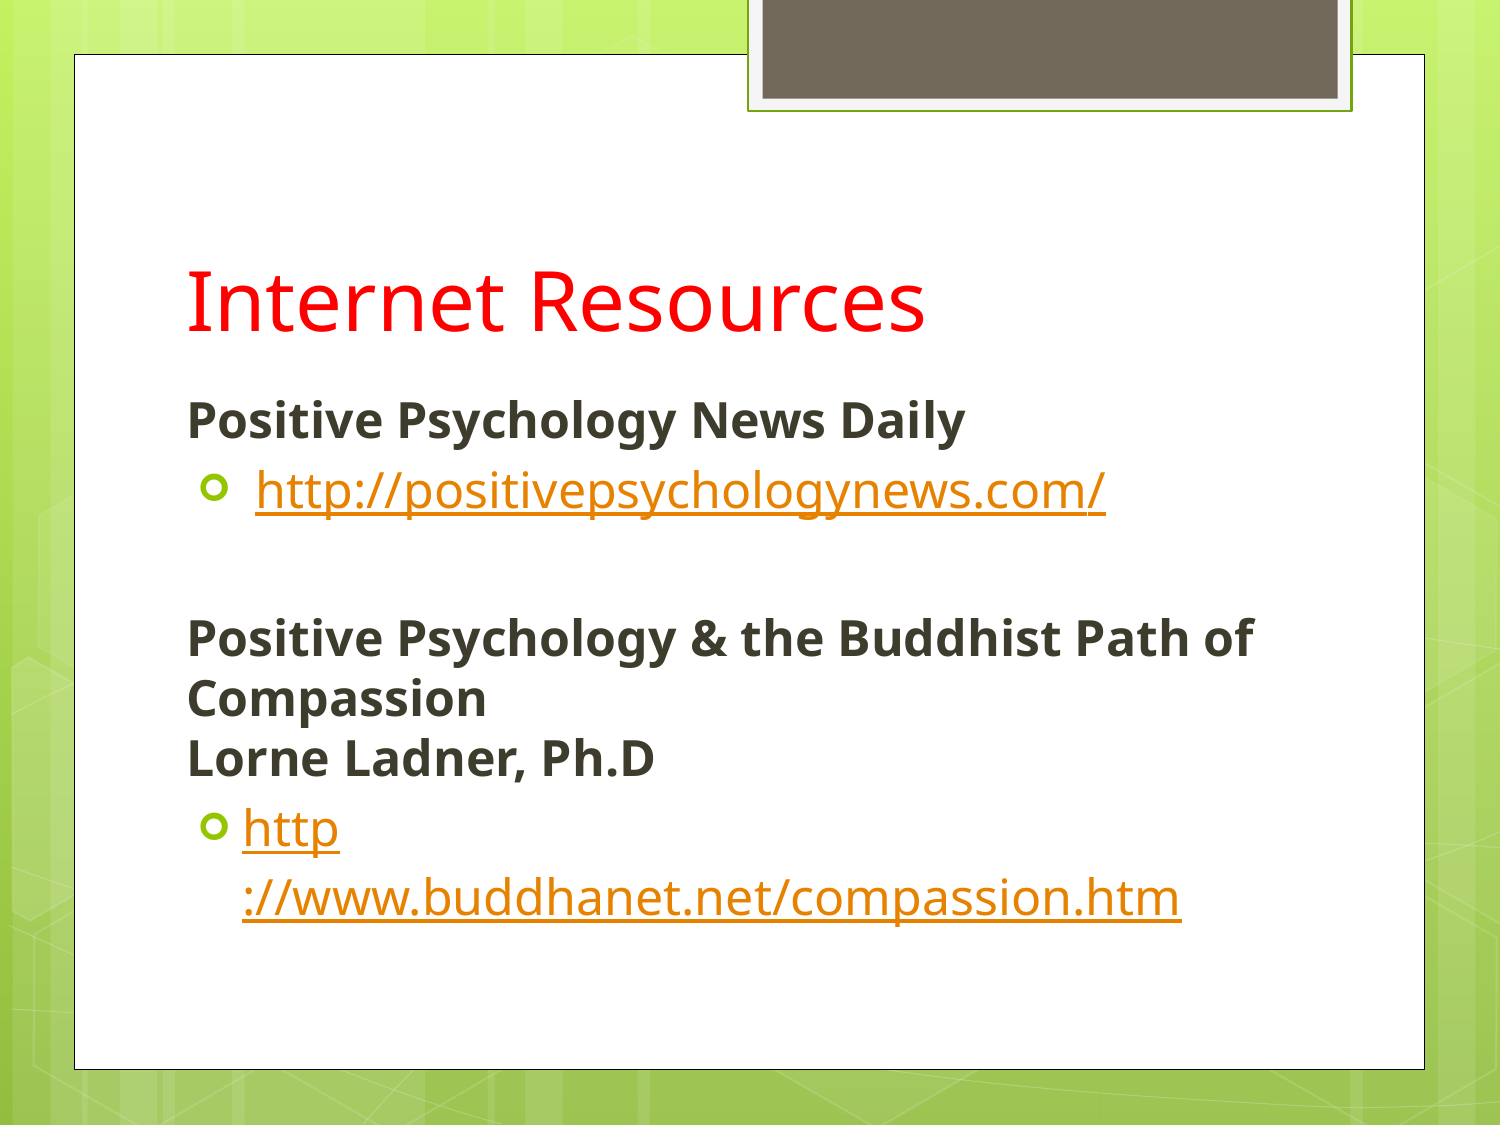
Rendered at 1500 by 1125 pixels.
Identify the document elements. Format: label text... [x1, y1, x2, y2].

list Positive Psychology News Daily http://positivepsychologynews.com/ Positive Psychology & the Buddhist Path of Compassion Lorne Ladner, Ph.D http://www.buddhanet.net/compassion.htm [171, 381, 1283, 957]
title Internet Resources [171, 168, 1324, 357]
